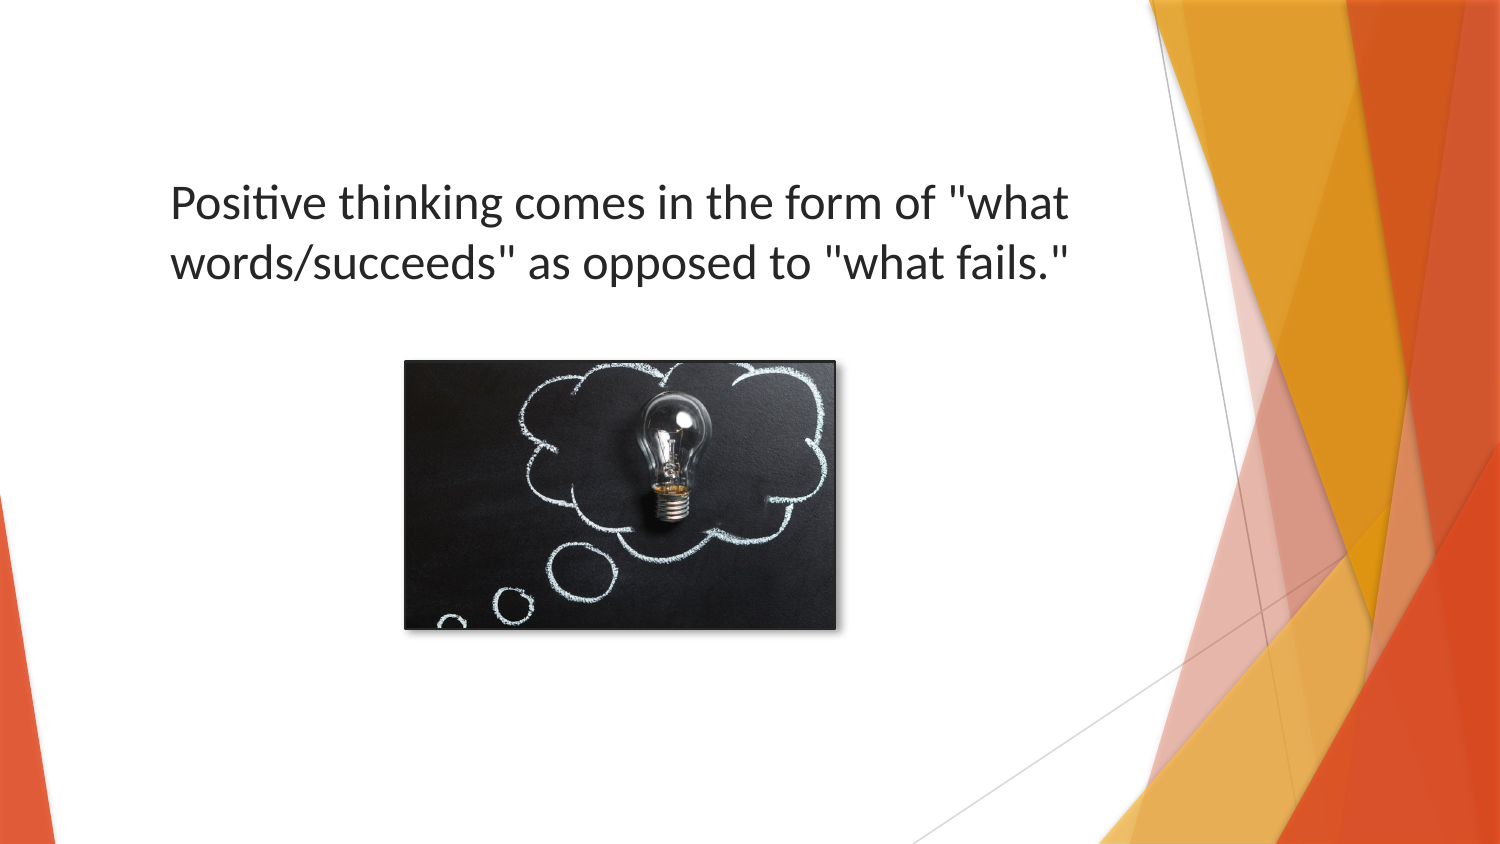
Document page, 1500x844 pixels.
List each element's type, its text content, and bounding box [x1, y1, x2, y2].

list Positive thinking comes in the form of "what words/succeeds" as opposed to "what fails." [112, 161, 1128, 682]
picture [405, 362, 835, 629]
